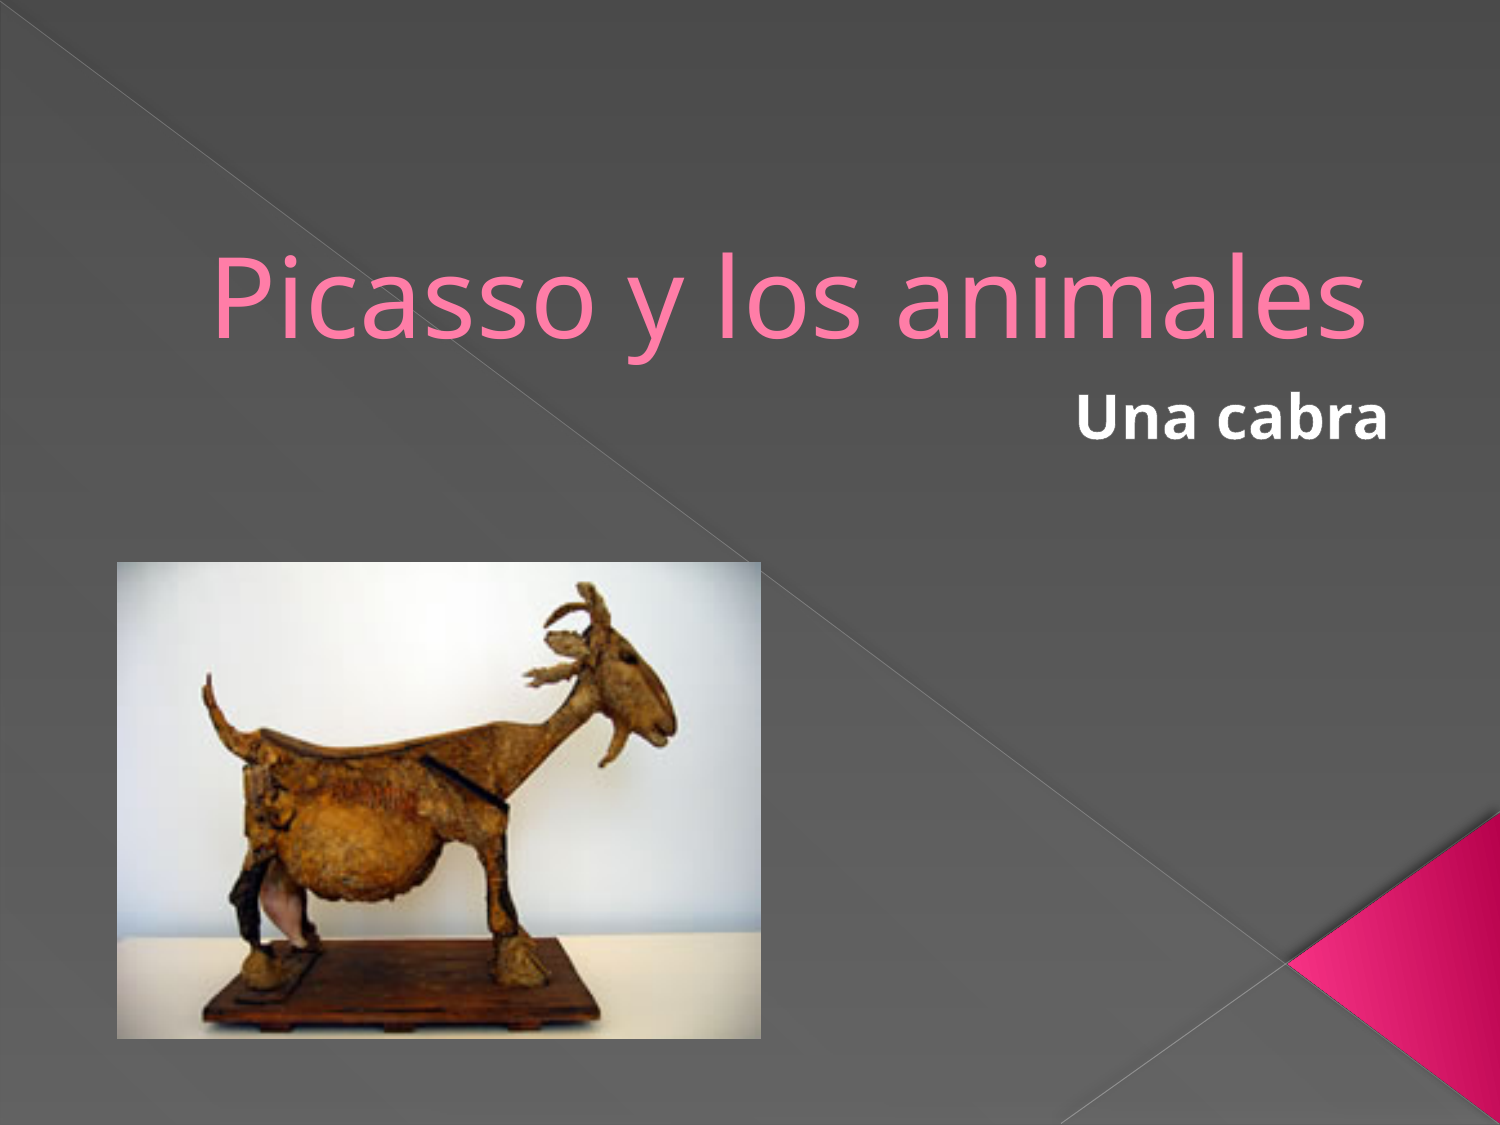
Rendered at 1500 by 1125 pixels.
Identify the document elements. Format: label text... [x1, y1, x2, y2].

picture [116, 562, 761, 1039]
subtitle Una cabra [88, 368, 1412, 657]
title Picasso y los animales [88, 127, 1412, 368]
